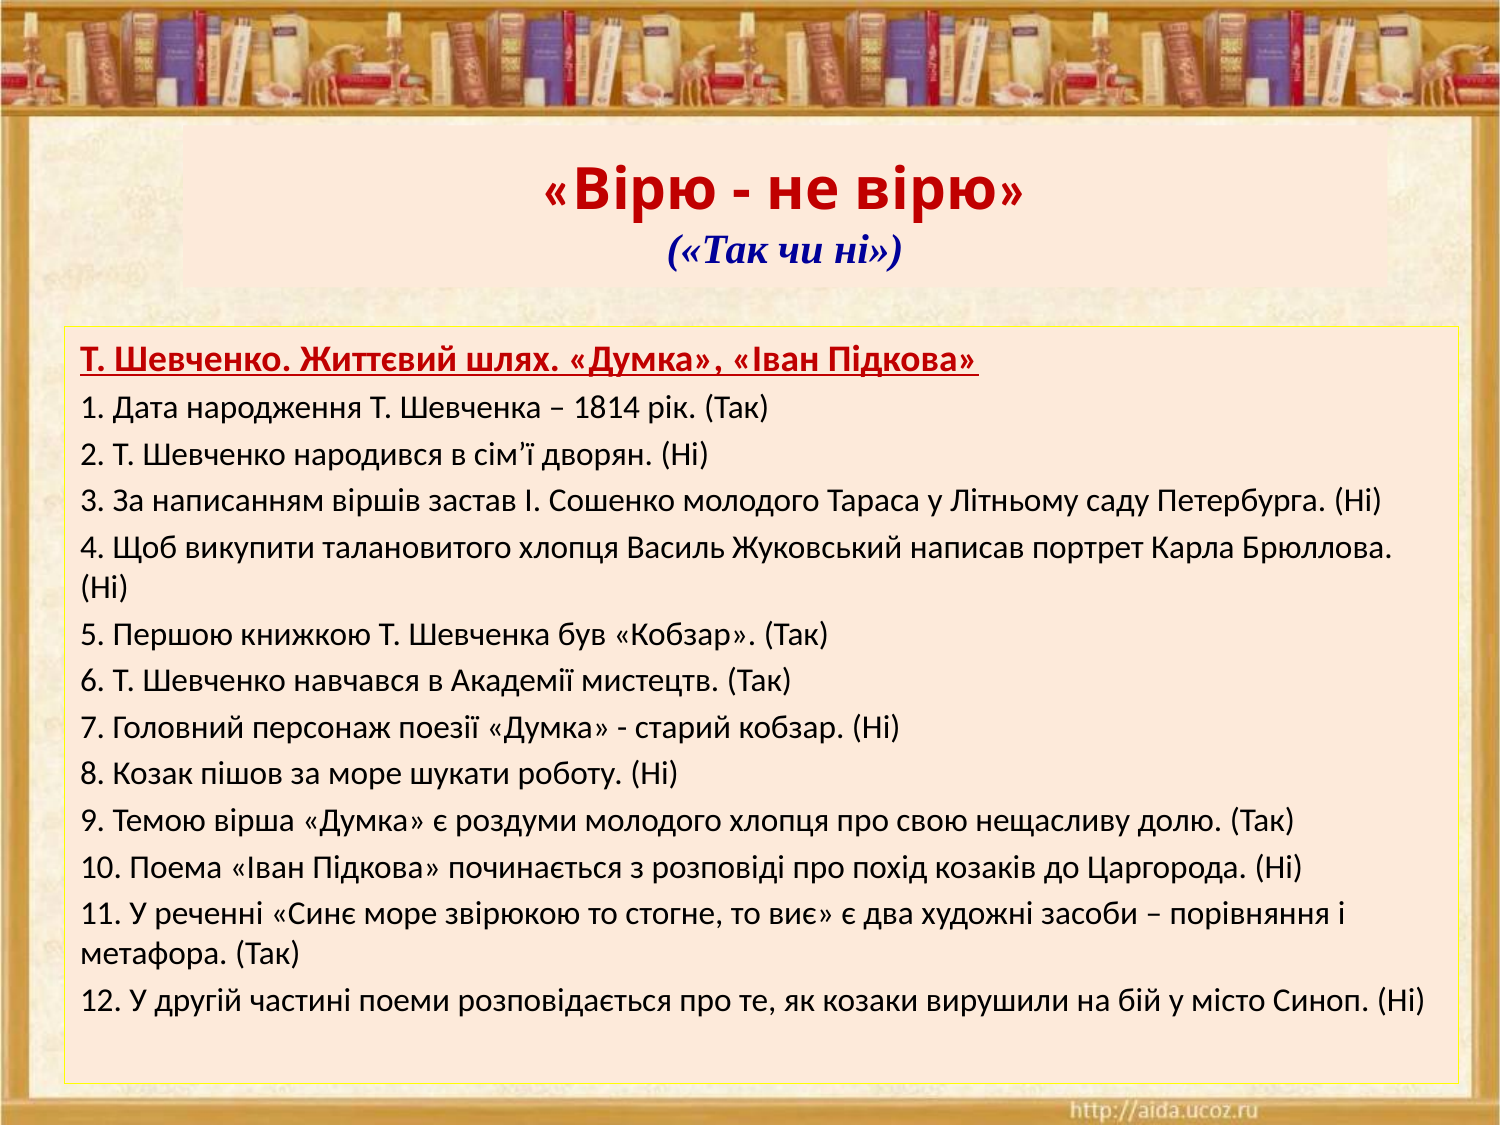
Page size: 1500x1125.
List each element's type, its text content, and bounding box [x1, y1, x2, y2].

title «Вірю - не вірю» («Так чи ні») [183, 125, 1388, 288]
picture [0, 0, 1500, 1125]
list Т. Шевченко. Життєвий шлях. «Думка», «Іван Підкова» 1. Дата народження Т. Шевченка – 1814 рік. (Так) 2. Т. Шевченко народився в сім’ї дворян. (Ні) 3. За написанням віршів застав І. Сошенко молодого Тараса у Літньому саду Петербурга. (Ні) 4. Щоб викупити талановитого хлопця Василь Жуковський написав портрет Карла Брюллова. (Ні) 5. Першою книжкою Т. Шевченка був «Кобзар». (Так) 6. Т. Шевченко навчався в Академії мистецтв. (Так) 7. Головний персонаж поезії «Думка» - старий кобзар. (Ні) 8. Козак пішов за море шукати роботу. (Ні) 9. Темою вірша «Думка» є роздуми молодого хлопця про свою нещасливу долю. (Так) 10. Поема «Іван Підкова» починається з розповіді про похід козаків до Царгорода. (Ні) 11. У реченні «Синє море звірюкою то стогне, то виє» є два художні засоби – порівняння і метафора. (Так) 12. У другій частині поеми розповідається про те, як козаки вирушили на бій у місто Синоп. (Ні) [64, 326, 1459, 1084]
